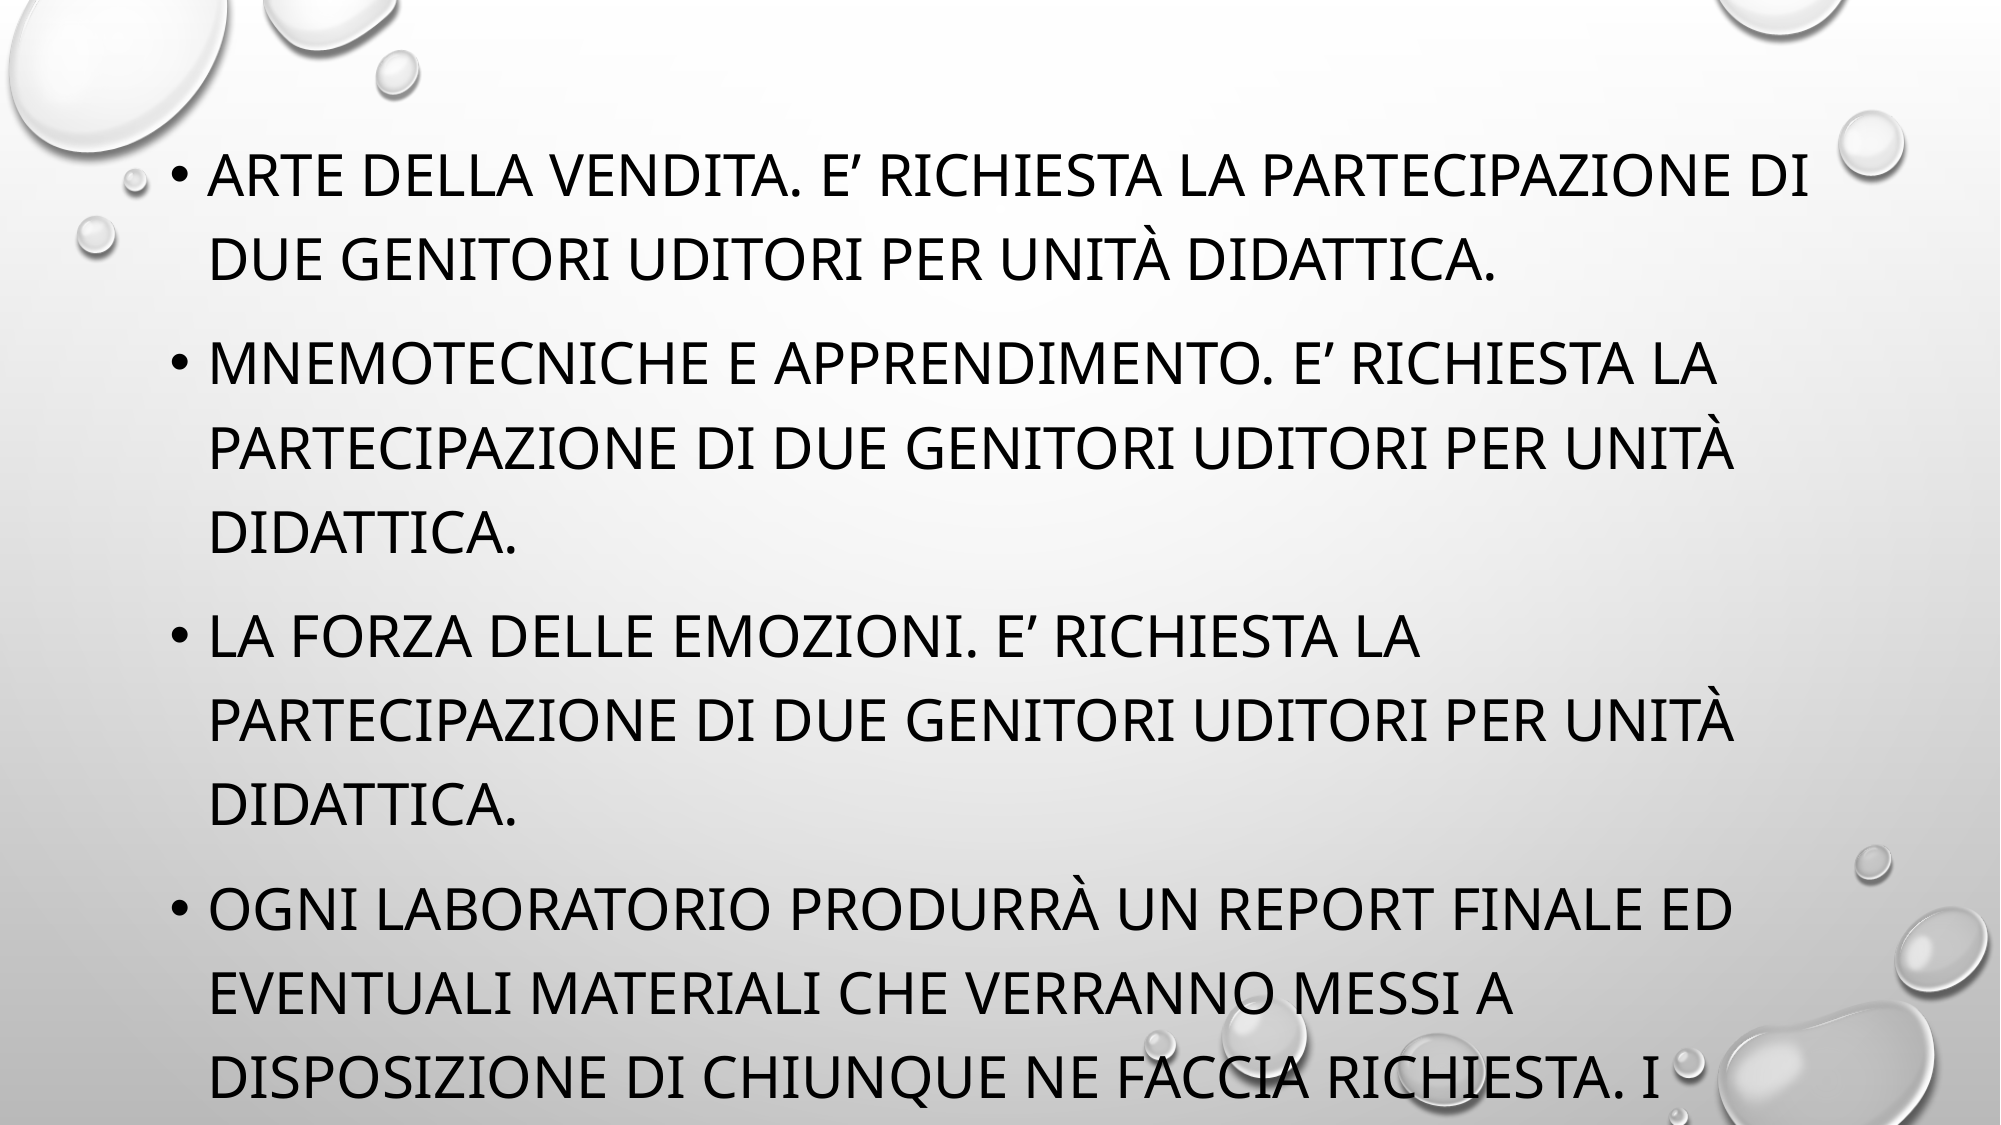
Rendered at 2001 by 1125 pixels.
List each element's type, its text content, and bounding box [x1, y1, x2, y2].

picture [0, 0, 2000, 1125]
list Arte della vendita. E’ richiesta la partecipazione di due genitori uditori per unità didattica. Mnemotecniche e apprendimento. E’ richiesta la partecipazione di due genitori uditori per unità didattica. La forza delle emozioni. E’ richiesta la partecipazione di due genitori uditori per unità didattica. Ogni laboratorio produrrà un report finale ed eventuali materiali che verranno messi a disposizione di chiunque ne faccia richiesta. I laboratori verranno presentati durante la “settimana delle scienze umane”. [154, 116, 1880, 1096]
